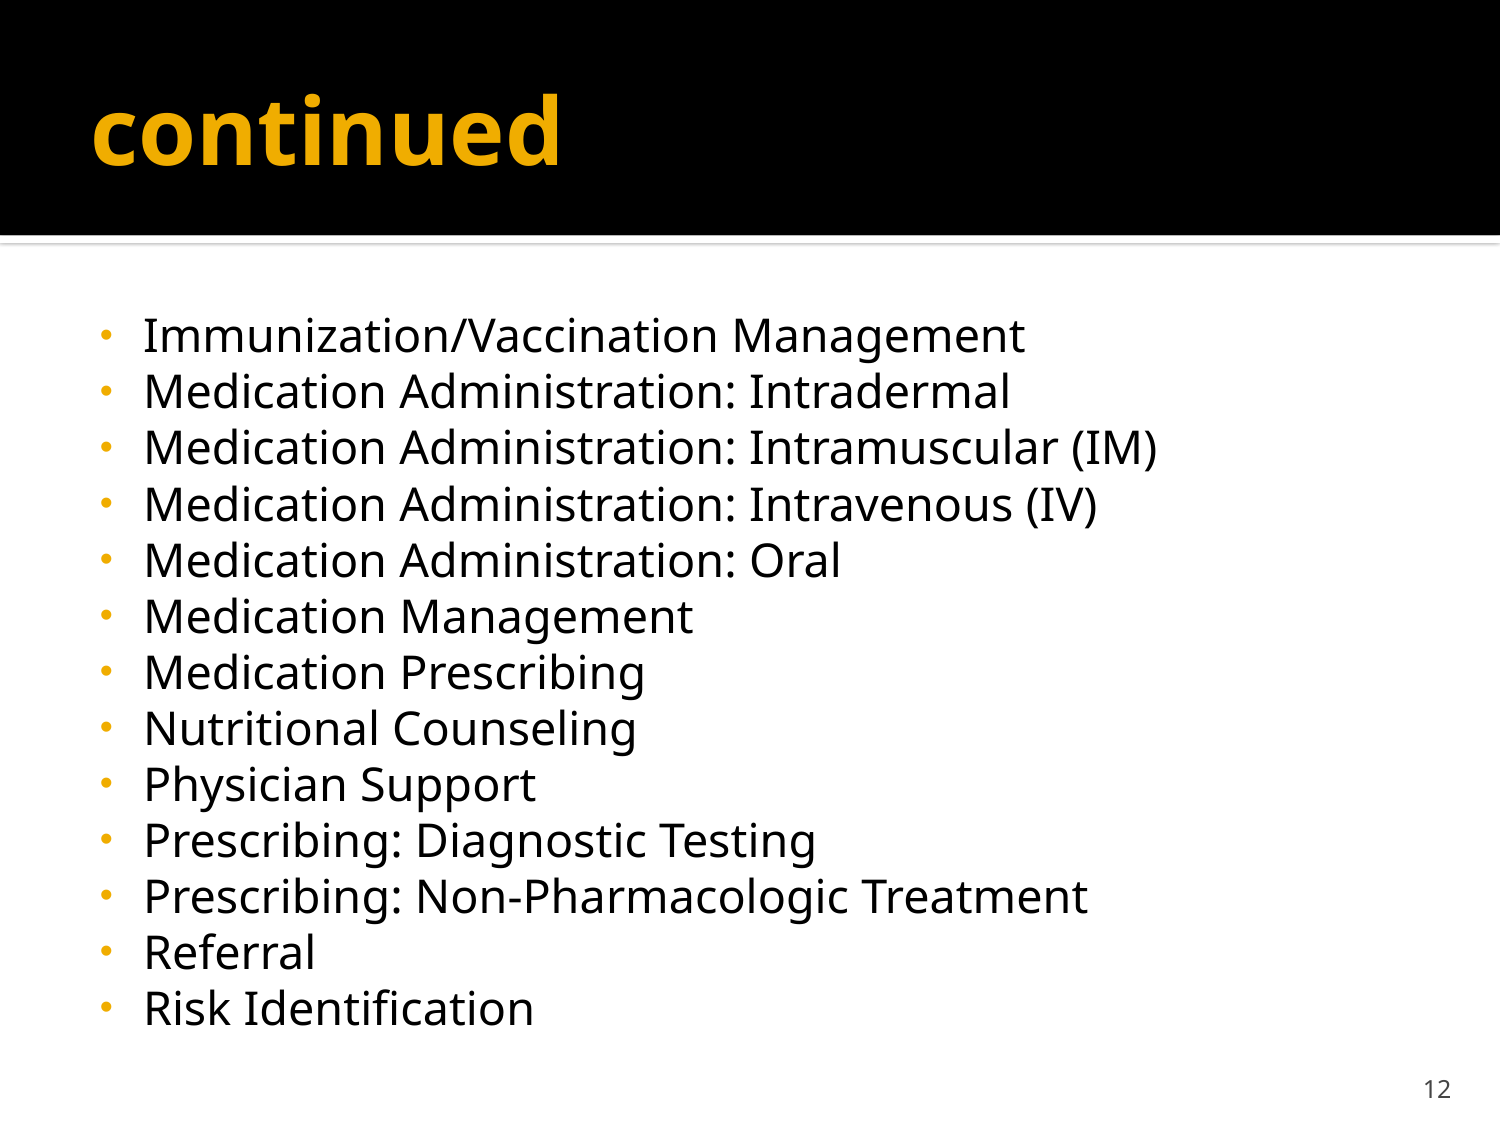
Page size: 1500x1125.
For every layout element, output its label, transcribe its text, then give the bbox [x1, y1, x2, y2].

slide_number 12 [1345, 1062, 1467, 1108]
title continued [75, 25, 1425, 231]
list Immunization/Vaccination Management Medication Administration: Intradermal Medication Administration: Intramuscular (IM) Medication Administration: Intravenous (IV) Medication Administration: Oral Medication Management Medication Prescribing Nutritional Counseling Physician Support Prescribing: Diagnostic Testing Prescribing: Non-Pharmacologic Treatment Referral Risk Identification [75, 291, 1425, 1050]
